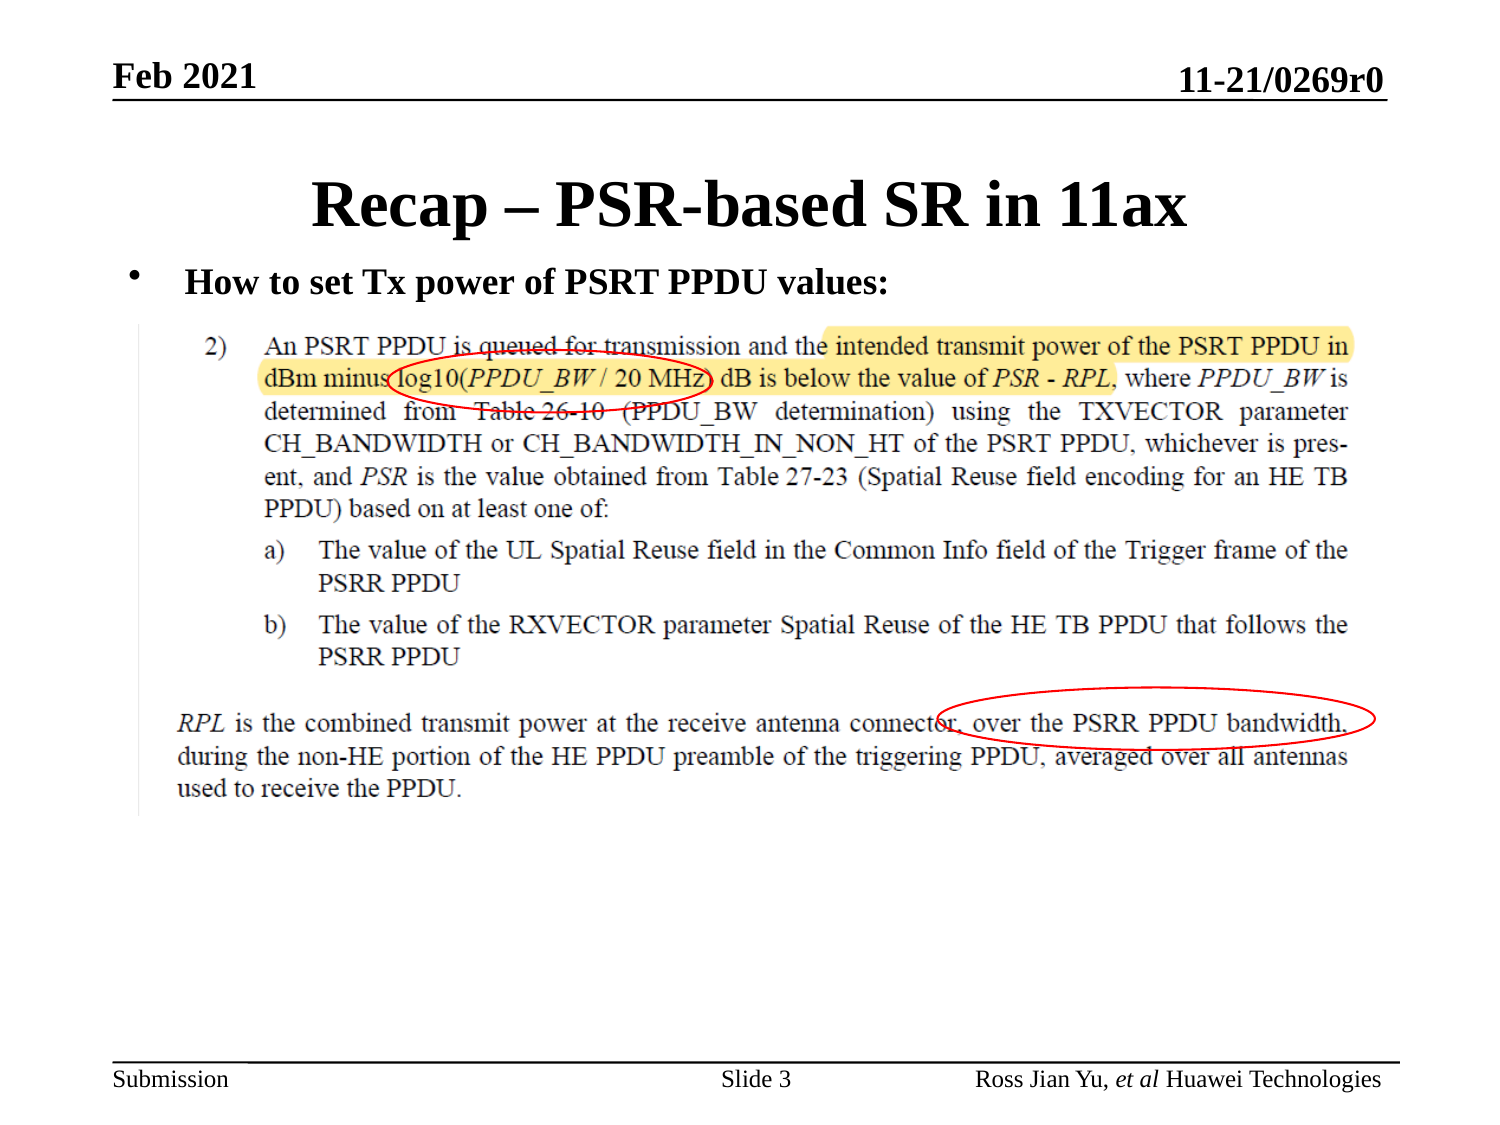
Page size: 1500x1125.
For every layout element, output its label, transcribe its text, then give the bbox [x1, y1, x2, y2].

slide_number Slide 3 [712, 1061, 800, 1093]
list How to set Tx power of PSRT PPDU values: [112, 249, 1389, 926]
title Recap – PSR-based SR in 11ax [112, 112, 1388, 288]
picture [137, 324, 1376, 816]
